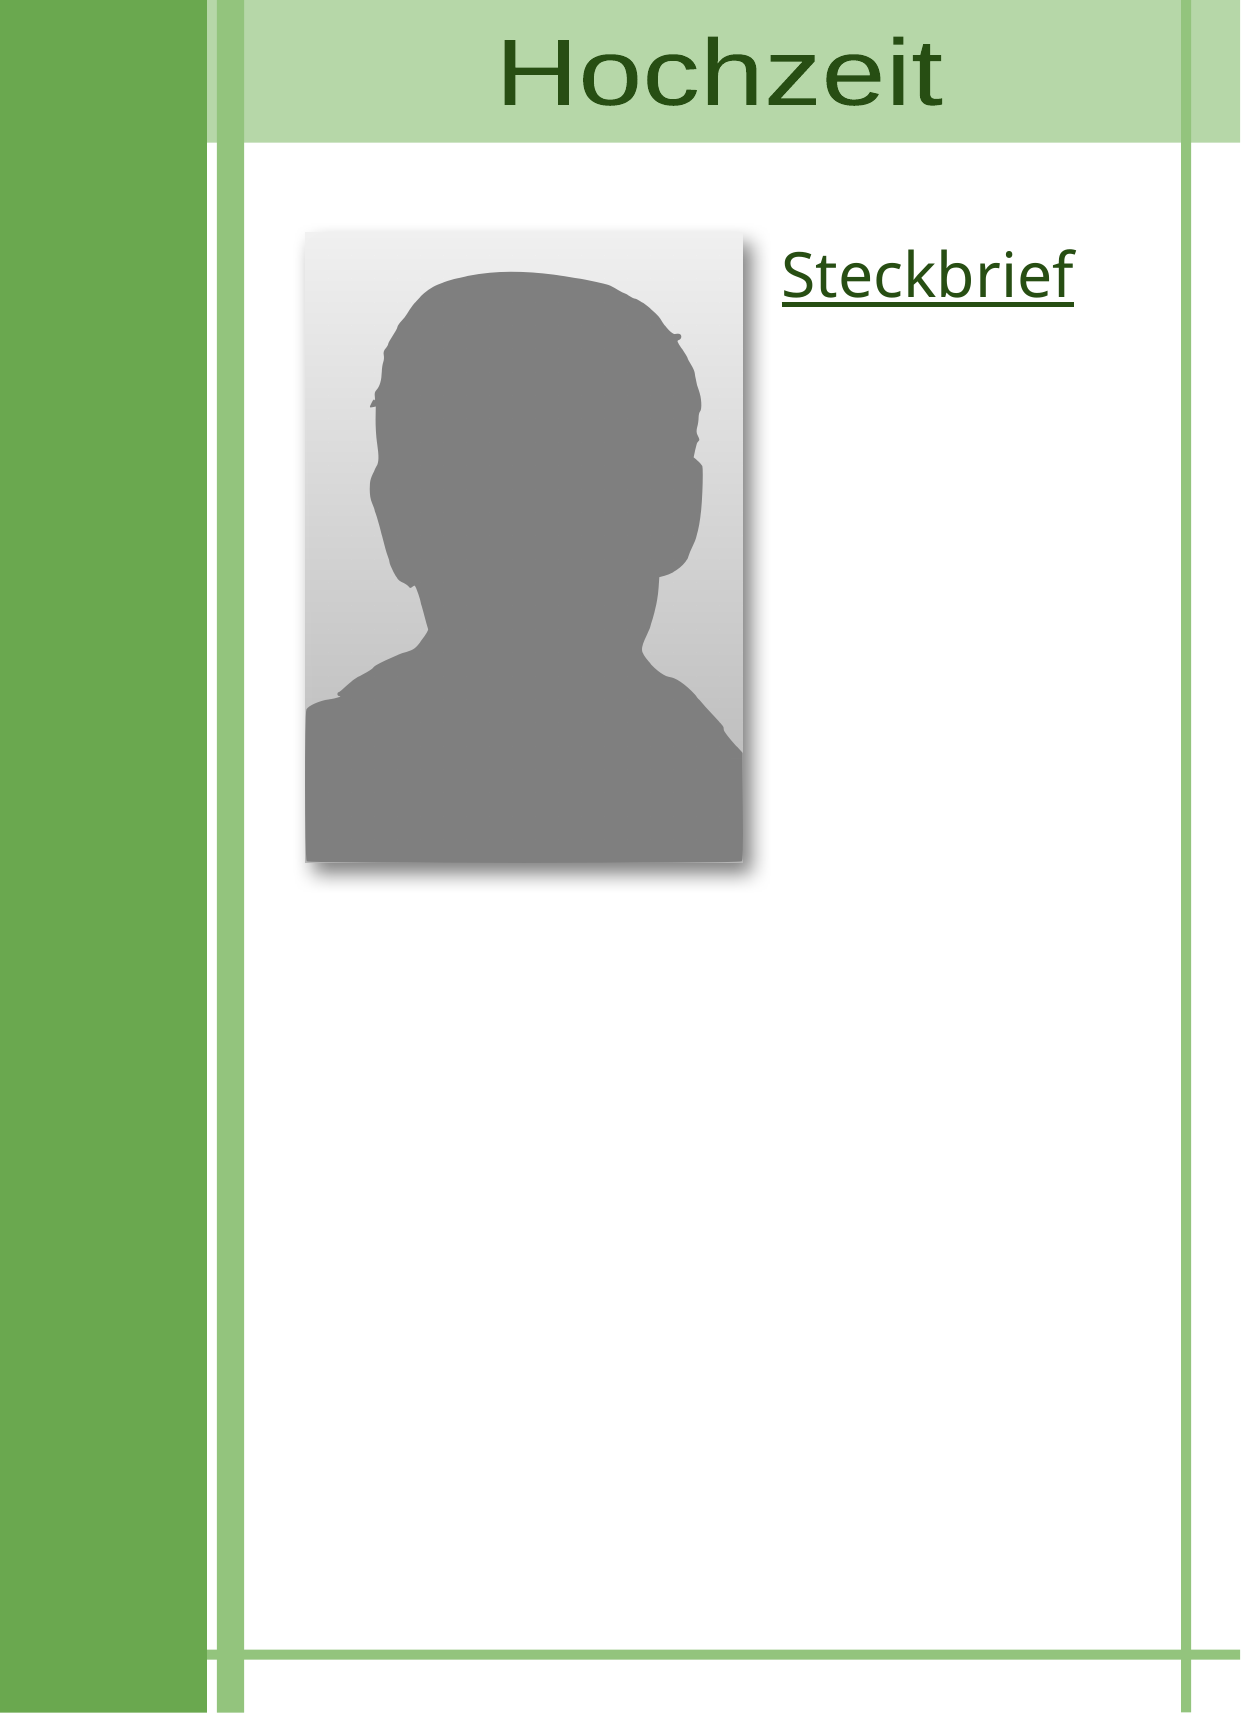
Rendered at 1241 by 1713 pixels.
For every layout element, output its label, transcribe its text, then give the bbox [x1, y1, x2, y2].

text_box [1181, 0, 1192, 1649]
text_box [245, 1649, 1241, 1660]
text_box Steckbrief [778, 232, 1152, 365]
picture [304, 231, 744, 863]
text_box [207, 1649, 216, 1660]
text_box [216, 0, 245, 1713]
text_box [0, 0, 207, 1713]
text_box [1192, 0, 1241, 143]
text_box [207, 0, 216, 143]
text_box [245, 0, 1181, 143]
text_box [1181, 1660, 1192, 1713]
